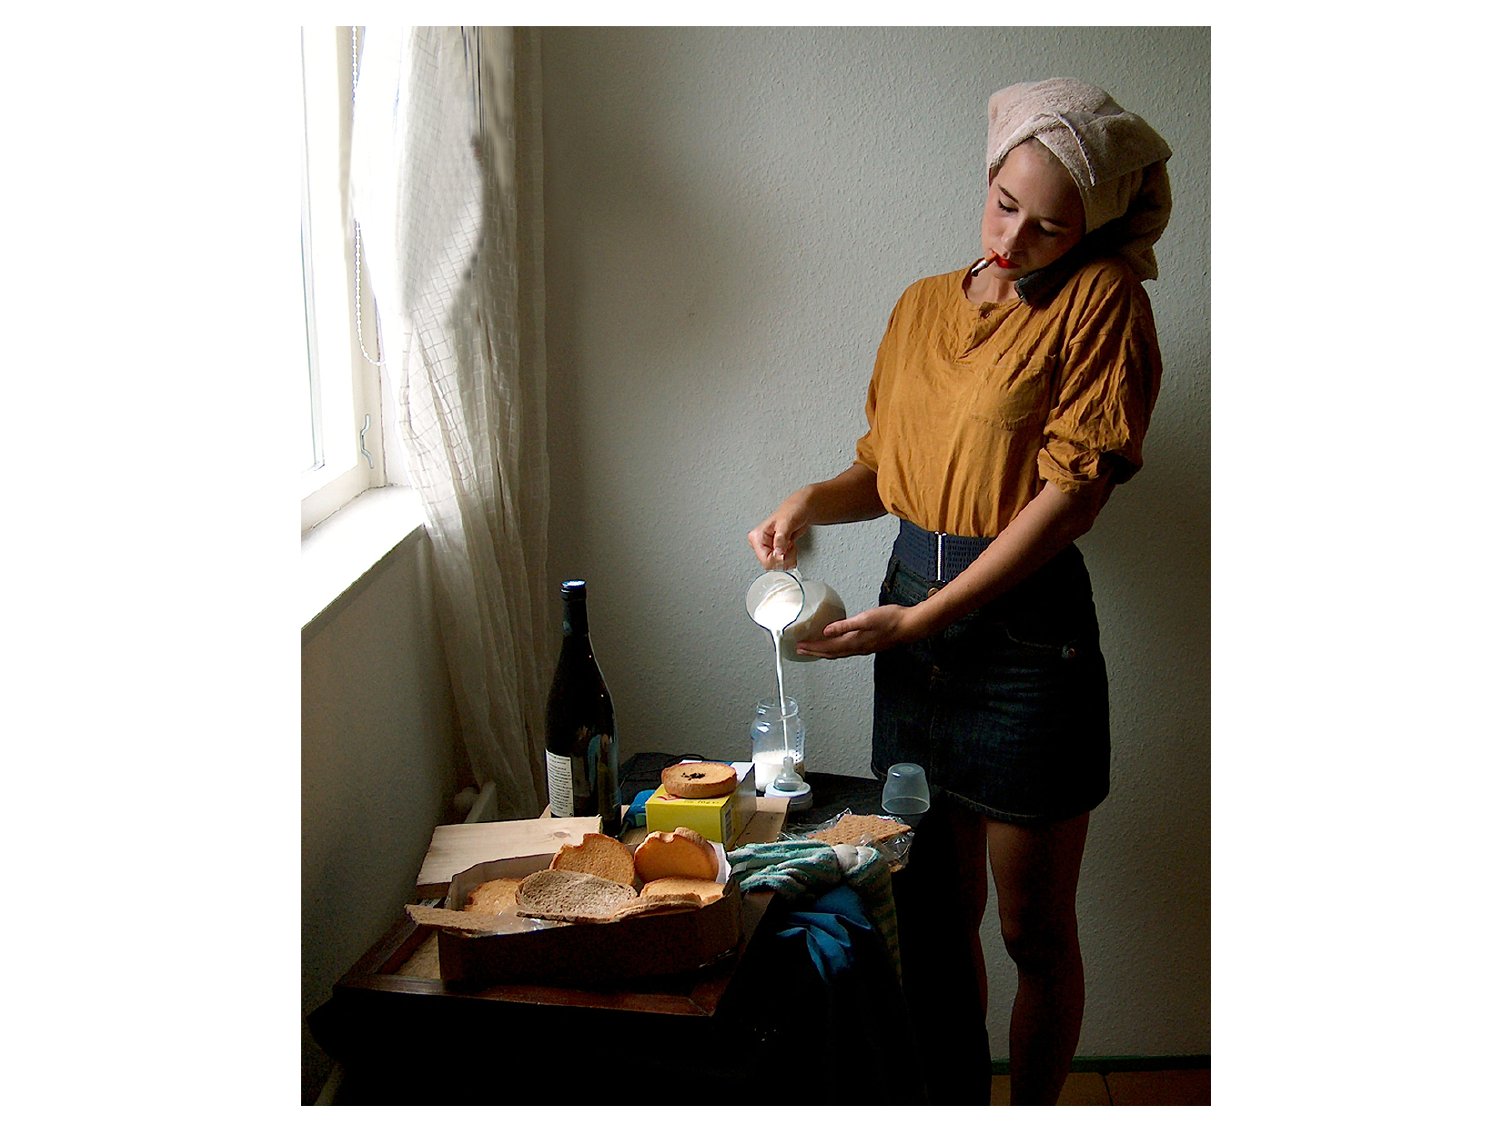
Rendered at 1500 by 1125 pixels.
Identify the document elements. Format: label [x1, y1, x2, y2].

picture [300, 25, 1211, 1107]
